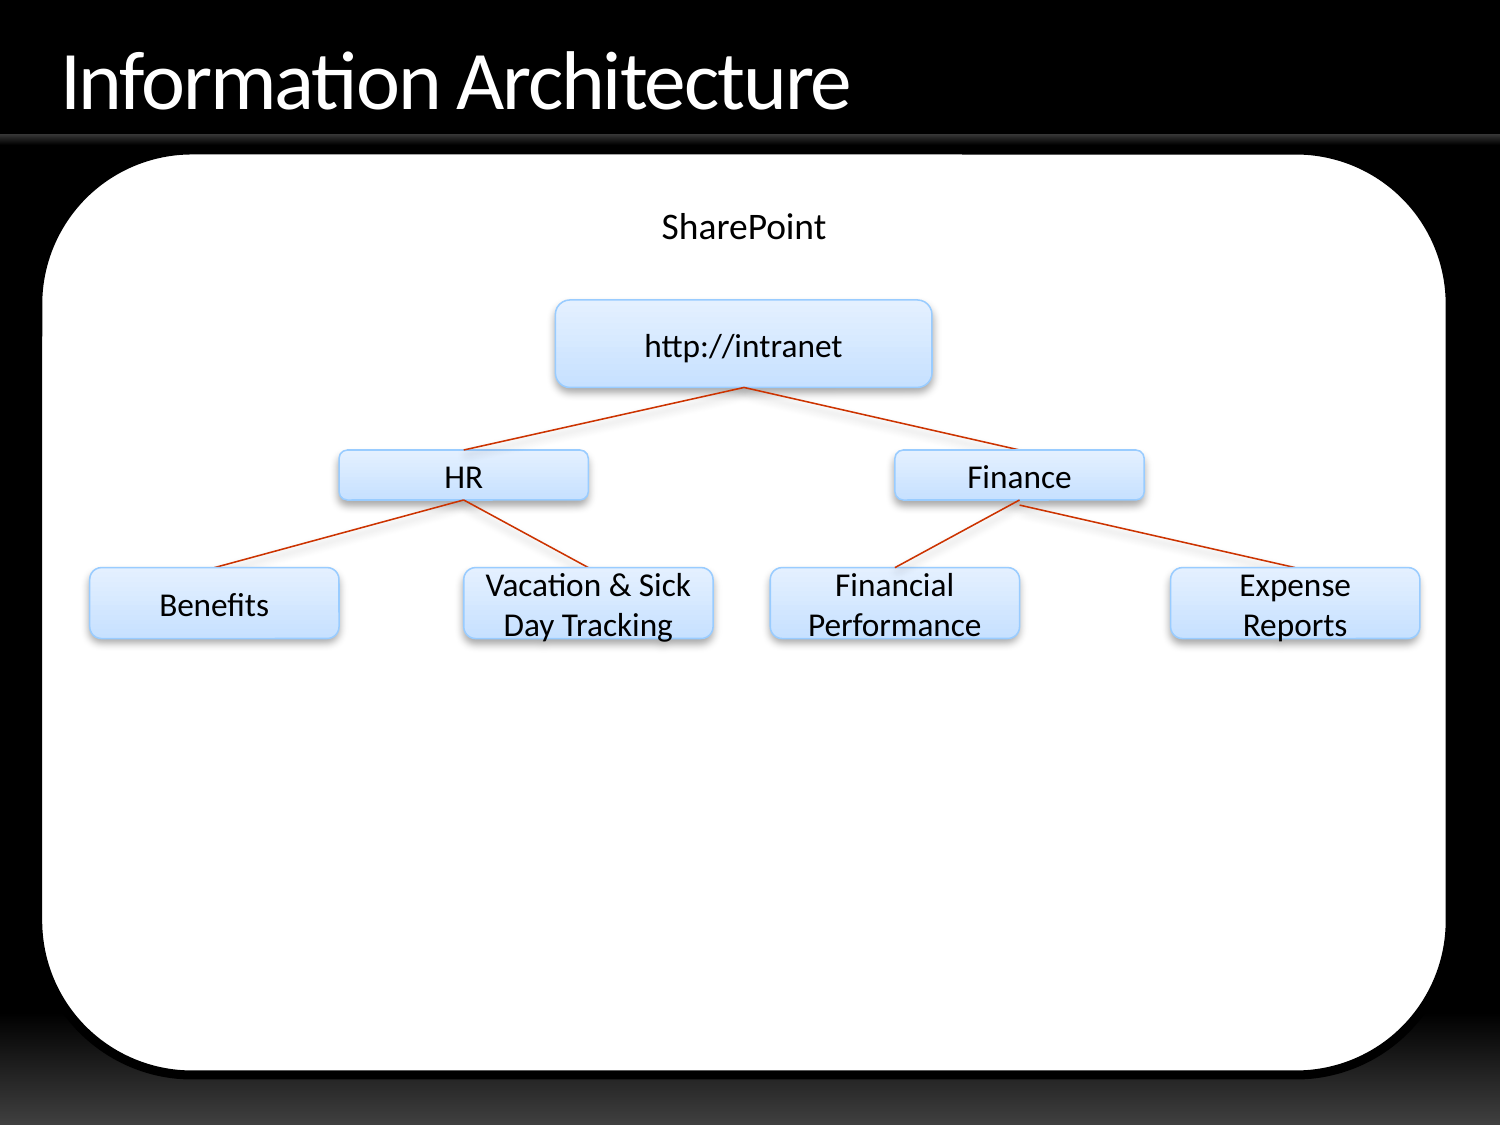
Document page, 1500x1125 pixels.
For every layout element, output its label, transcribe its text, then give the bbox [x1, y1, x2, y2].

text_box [464, 499, 589, 568]
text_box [743, 387, 1020, 451]
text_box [572, 278, 636, 560]
text_box Benefits [88, 566, 340, 640]
text_box http://intranet [554, 299, 566, 388]
text_box http://intranet [642, 299, 933, 389]
text_box SharePoint [33, 145, 1455, 1080]
text_box Expense Reports [1169, 566, 1421, 640]
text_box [214, 499, 464, 568]
text_box Finance [894, 449, 1146, 501]
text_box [1024, 504, 1296, 568]
text_box HR [338, 449, 566, 499]
title Information Architecture [60, 37, 1440, 129]
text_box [894, 499, 1020, 568]
text_box Vacation & Sick Day Tracking [462, 566, 714, 640]
text_box Financial Performance [769, 566, 1021, 640]
